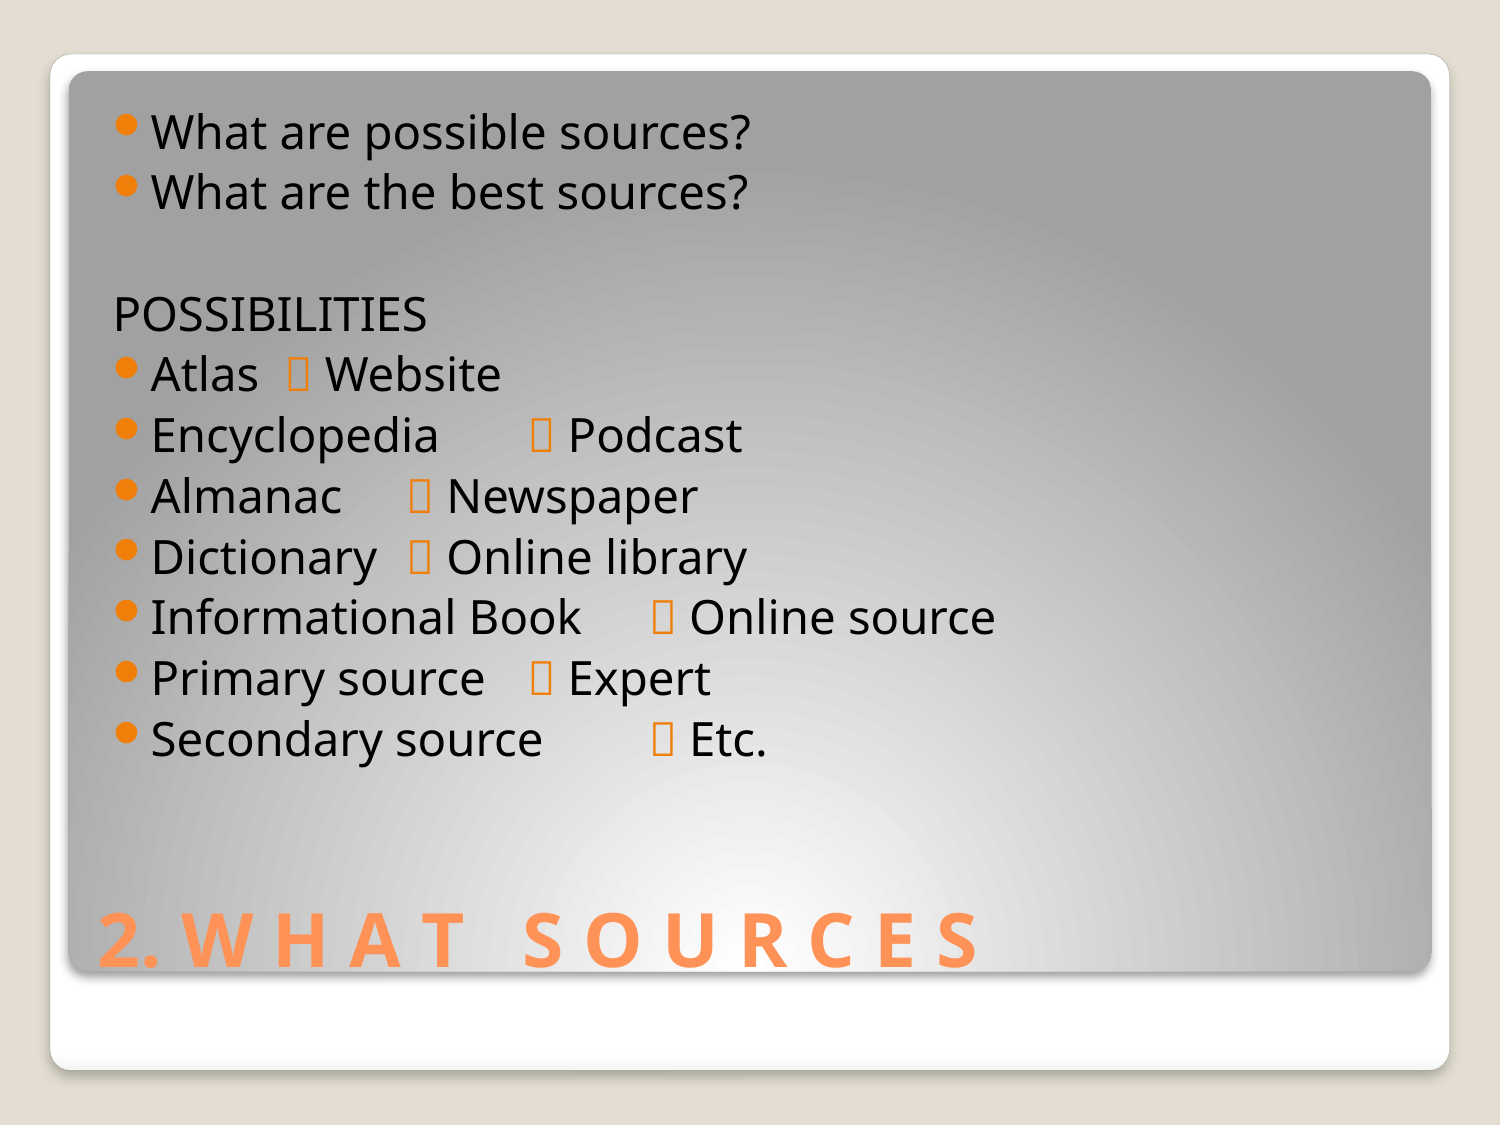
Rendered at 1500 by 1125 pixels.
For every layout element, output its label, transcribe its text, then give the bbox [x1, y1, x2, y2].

list What are possible sources? What are the best sources? POSSIBILITIES Atlas  Website Encyclopedia  Podcast Almanac  Newspaper Dictionary  Online library Informational Book  Online source Primary source  Expert Secondary source  Etc. [82, 86, 1425, 774]
title 2. W H A T S O U R C E S [82, 817, 1425, 990]
